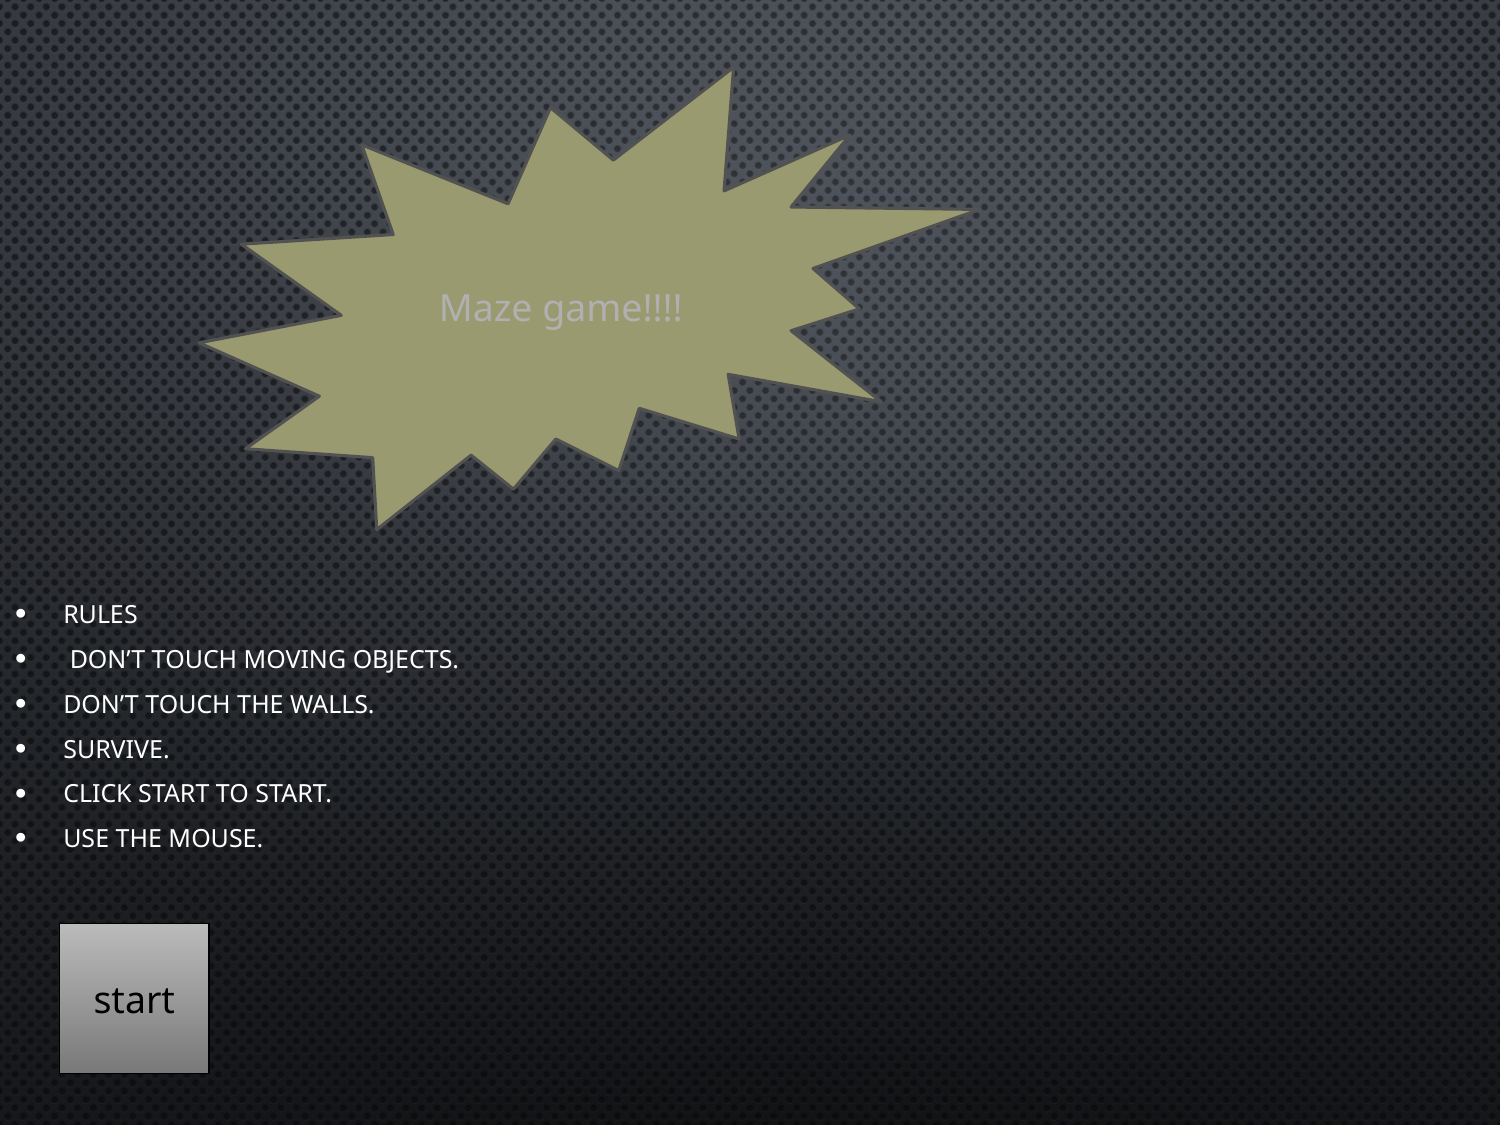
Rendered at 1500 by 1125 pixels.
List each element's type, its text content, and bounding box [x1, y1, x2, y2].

subtitle Rules don’t touch moving objects. Don’t touch the walls. survive. Click start to start. Use the mouse. [0, 590, 1125, 863]
text_box start [59, 923, 210, 1074]
text_box Maze game!!!! [197, 65, 982, 532]
